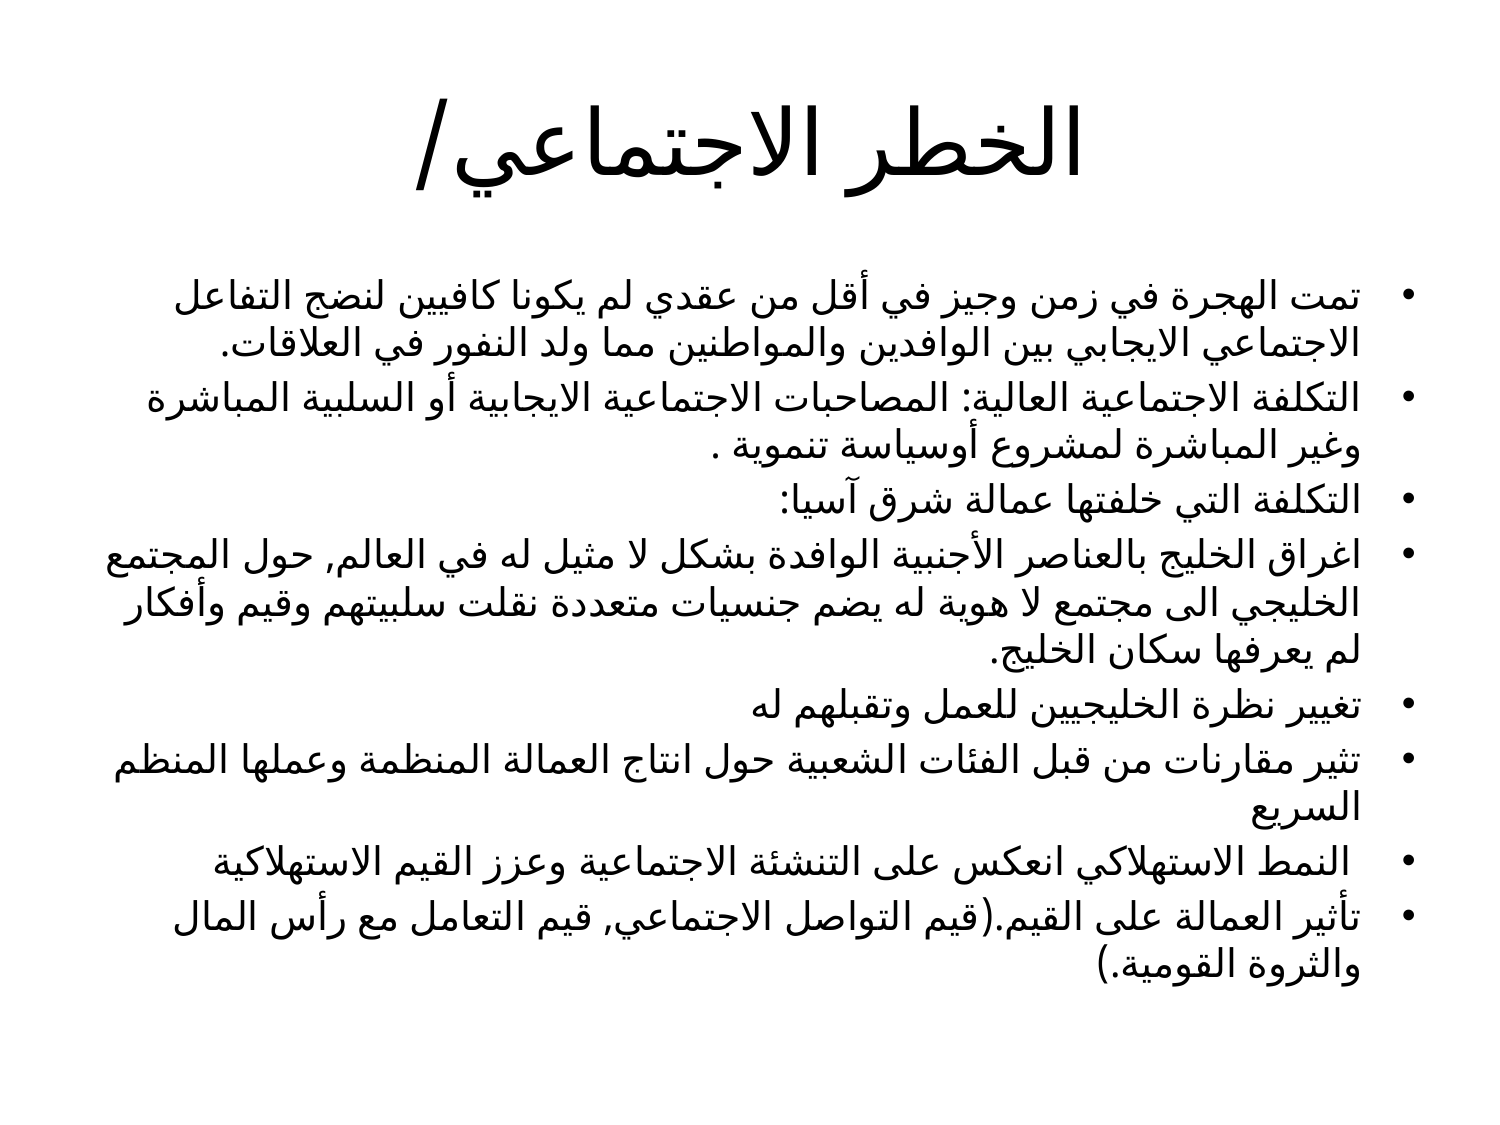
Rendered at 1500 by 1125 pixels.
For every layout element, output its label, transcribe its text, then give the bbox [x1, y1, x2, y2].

list تمت الهجرة في زمن وجيز في أقل من عقدي لم يكونا كافيين لنضج التفاعل الاجتماعي الايجابي بين الوافدين والمواطنين مما ولد النفور في العلاقات. التكلفة الاجتماعية العالية: المصاحبات الاجتماعية الايجابية أو السلبية المباشرة وغير المباشرة لمشروع أوسياسة تنموية . التكلفة التي خلفتها عمالة شرق آسيا: اغراق الخليج بالعناصر الأجنبية الوافدة بشكل لا مثيل له في العالم, حول المجتمع الخليجي الى مجتمع لا هوية له يضم جنسيات متعددة نقلت سلبيتهم وقيم وأفكار لم يعرفها سكان الخليج. تغيير نظرة الخليجيين للعمل وتقبلهم له تثير مقارنات من قبل الفئات الشعبية حول انتاج العمالة المنظمة وعملها المنظم السريع النمط الاستهلاكي انعكس على التنشئة الاجتماعية وعزز القيم الاستهلاكية تأثير العمالة على القيم.(قيم التواصل الاجتماعي, قيم التعامل مع رأس المال والثروة القومية.) [75, 262, 1425, 1005]
title الخطر الاجتماعي/ [75, 45, 1425, 233]
